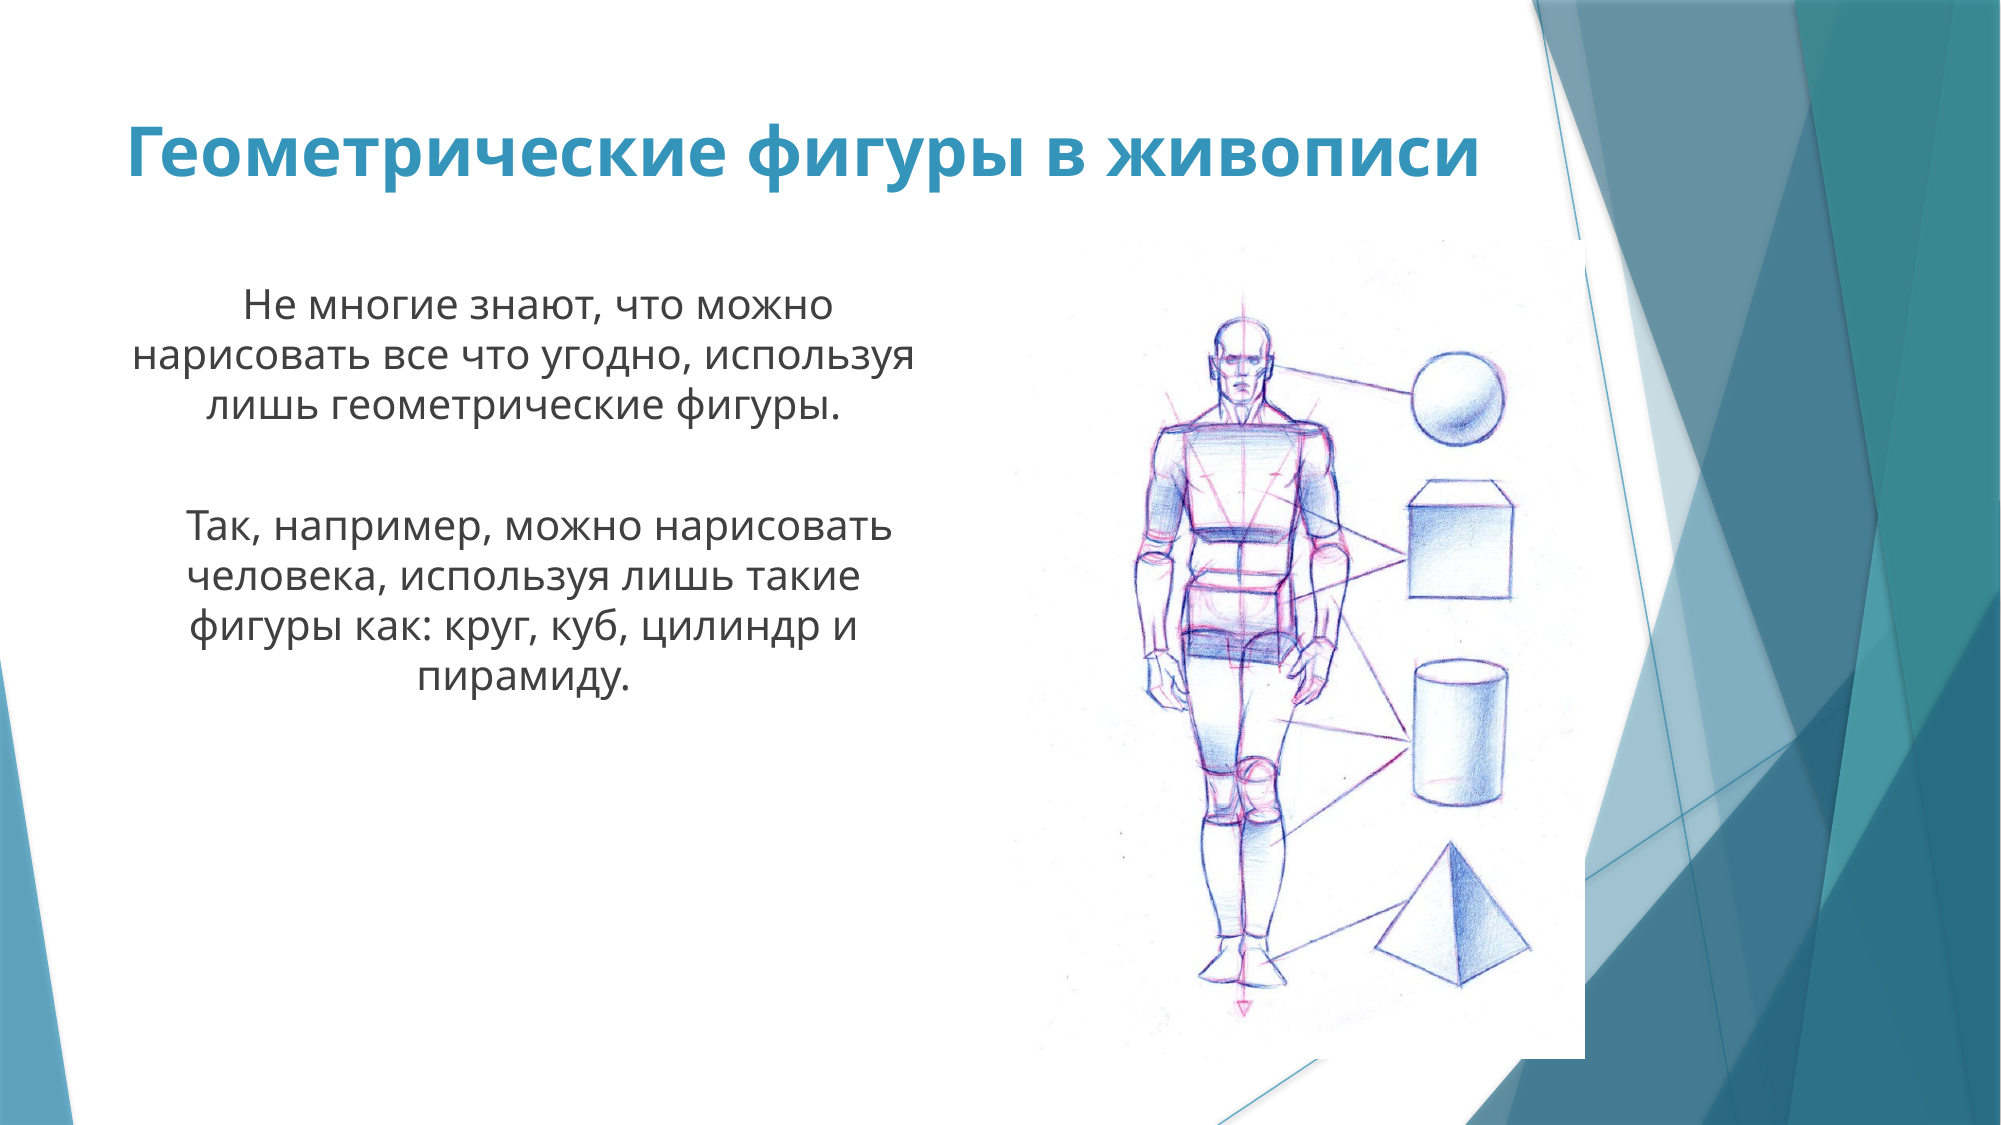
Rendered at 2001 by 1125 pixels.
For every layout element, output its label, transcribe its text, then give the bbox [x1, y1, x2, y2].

title Геометрические фигуры в живописи [111, 99, 1522, 218]
picture [1013, 240, 1585, 1059]
list Не многие знают, что можно нарисовать все что угодно, используя лишь геометрические фигуры. Так, например, можно нарисовать человека, используя лишь такие фигуры как: круг, куб, цилиндр и пирамиду. [100, 270, 948, 941]
